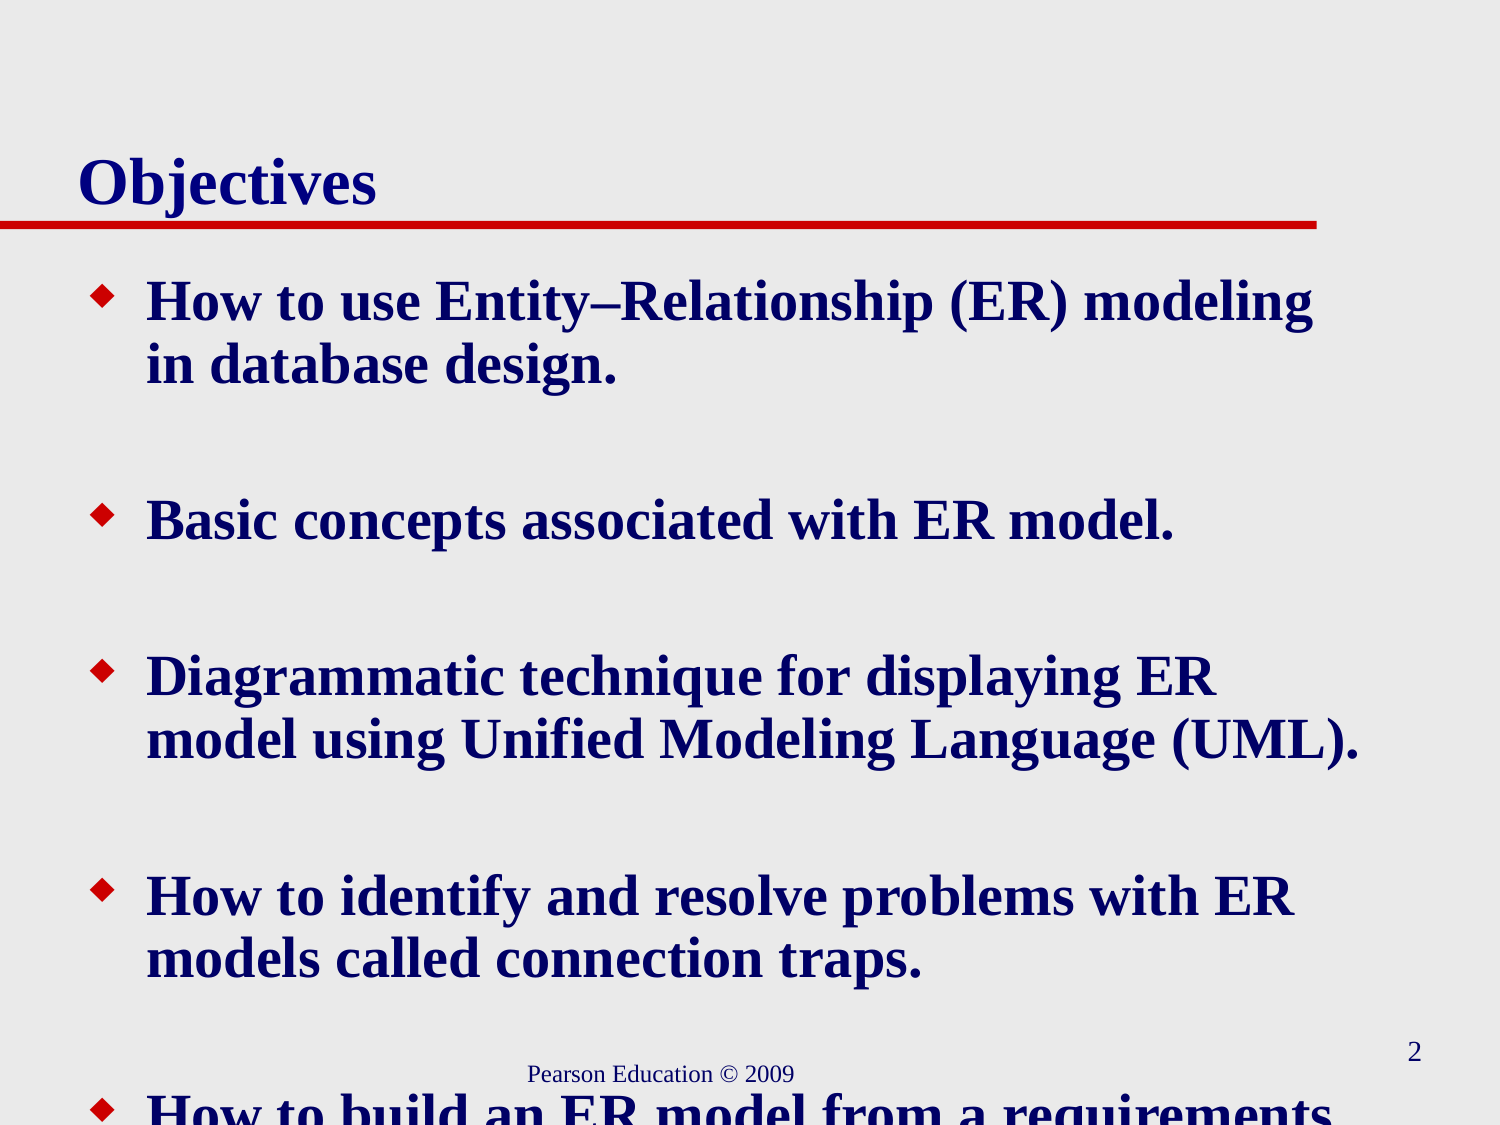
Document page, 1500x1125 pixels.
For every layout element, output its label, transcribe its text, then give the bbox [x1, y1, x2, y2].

slide_number 2 [1125, 1012, 1438, 1088]
text_box Pearson Education © 2009 [512, 1050, 1038, 1095]
title Objectives [62, 43, 1338, 226]
list How to use Entity–Relationship (ER) modeling in database design. Basic concepts associated with ER model. Diagrammatic technique for displaying ER model using Unified Modeling Language (UML). How to identify and resolve problems with ER models called connection traps. How to build an ER model from a requirements specification. [74, 262, 1388, 938]
